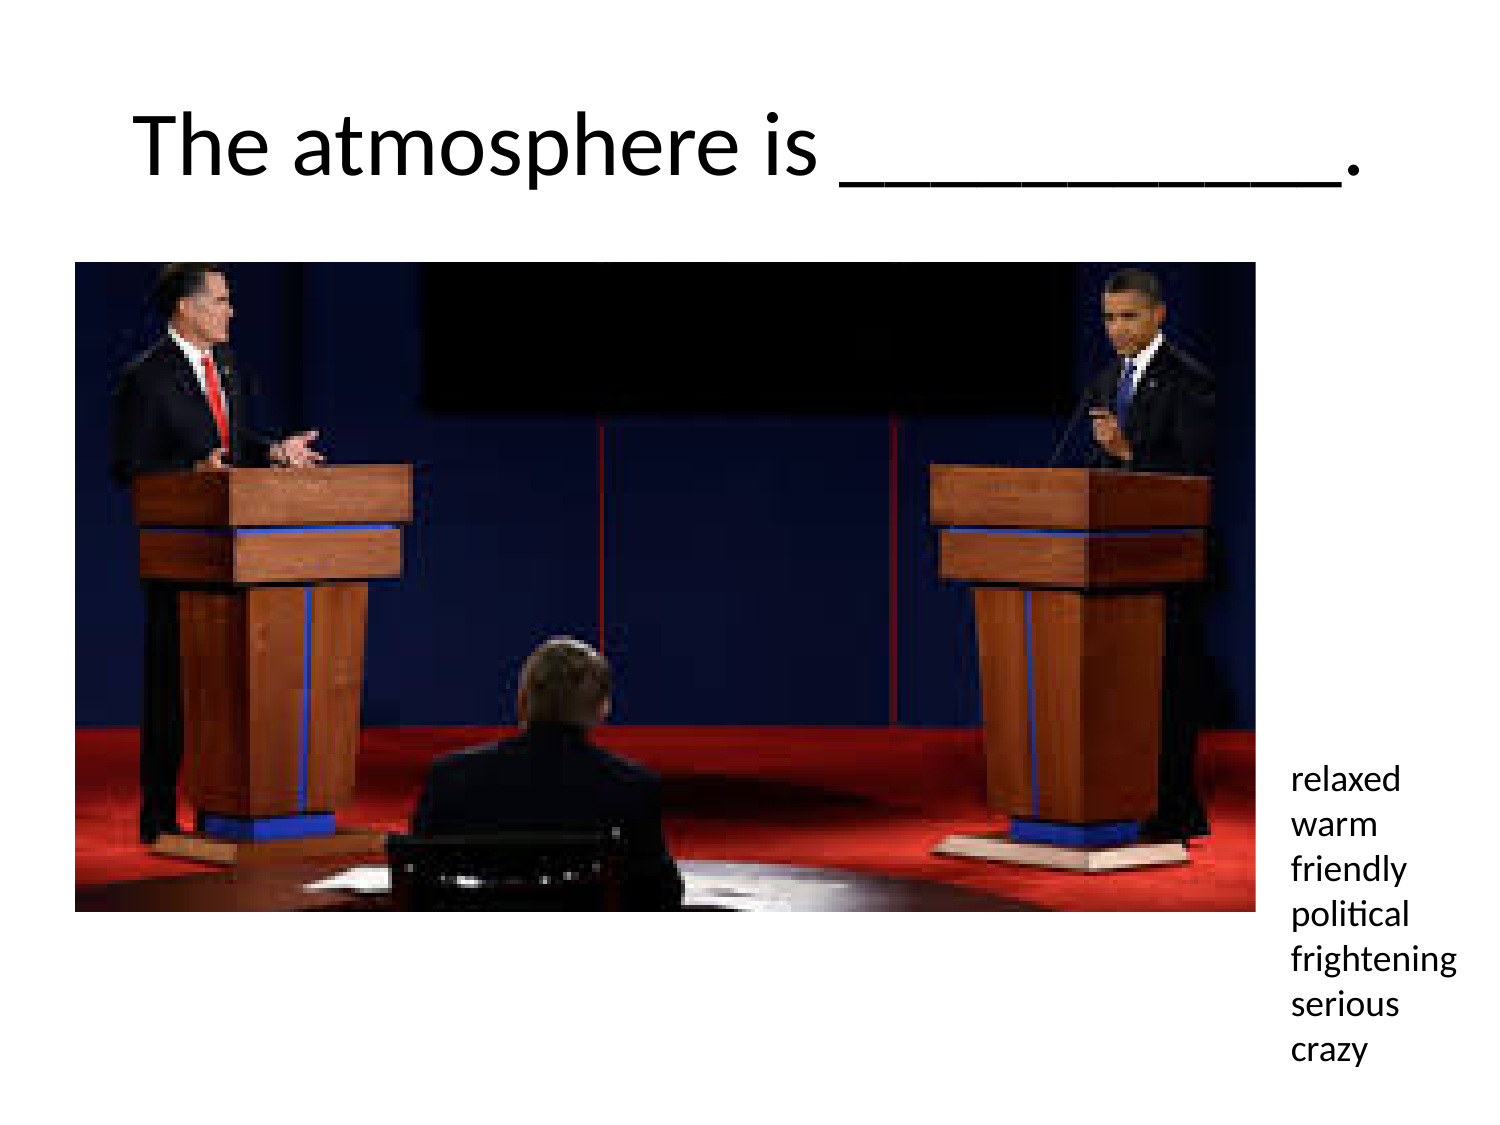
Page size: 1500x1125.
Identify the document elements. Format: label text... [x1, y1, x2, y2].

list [74, 262, 1256, 912]
title The atmosphere is ___________. [75, 45, 1425, 233]
text_box relaxed warm friendly political frightening serious crazy [1276, 746, 1473, 1121]
